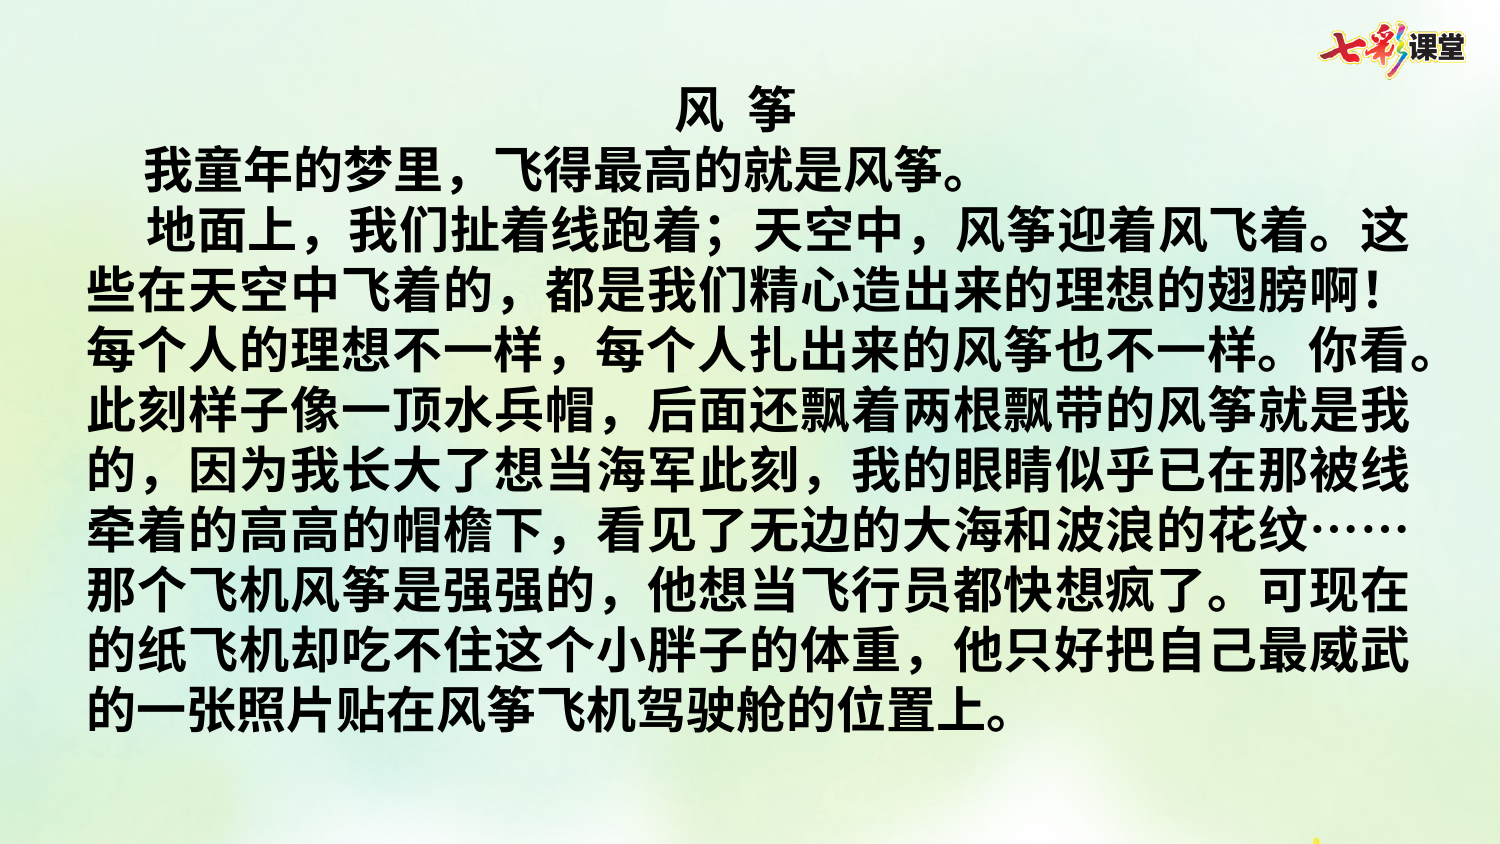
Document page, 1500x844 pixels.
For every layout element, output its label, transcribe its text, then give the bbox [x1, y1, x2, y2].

picture [0, 0, 1500, 844]
text_box 风 筝 我童年的梦里，飞得最高的就是风筝。 地面上，我们扯着线跑着；天空中，风筝迎着风飞着。这些在天空中飞着的，都是我们精心造出来的理想的翅膀啊！每个人的理想不一样，每个人扎出来的风筝也不一样。你看。此刻样子像一顶水兵帽，后面还飘着两根飘带的风筝就是我的，因为我长大了想当海军此刻，我的眼睛似乎已在那被线牵着的高高的帽檐下，看见了无边的大海和波浪的花纹……那个飞机风筝是强强的，他想当飞行员都快想疯了。可现在的纸飞机却吃不住这个小胖子的体重，他只好把自己最威武的一张照片贴在风筝飞机驾驶舱的位置上。 [71, 70, 1426, 746]
